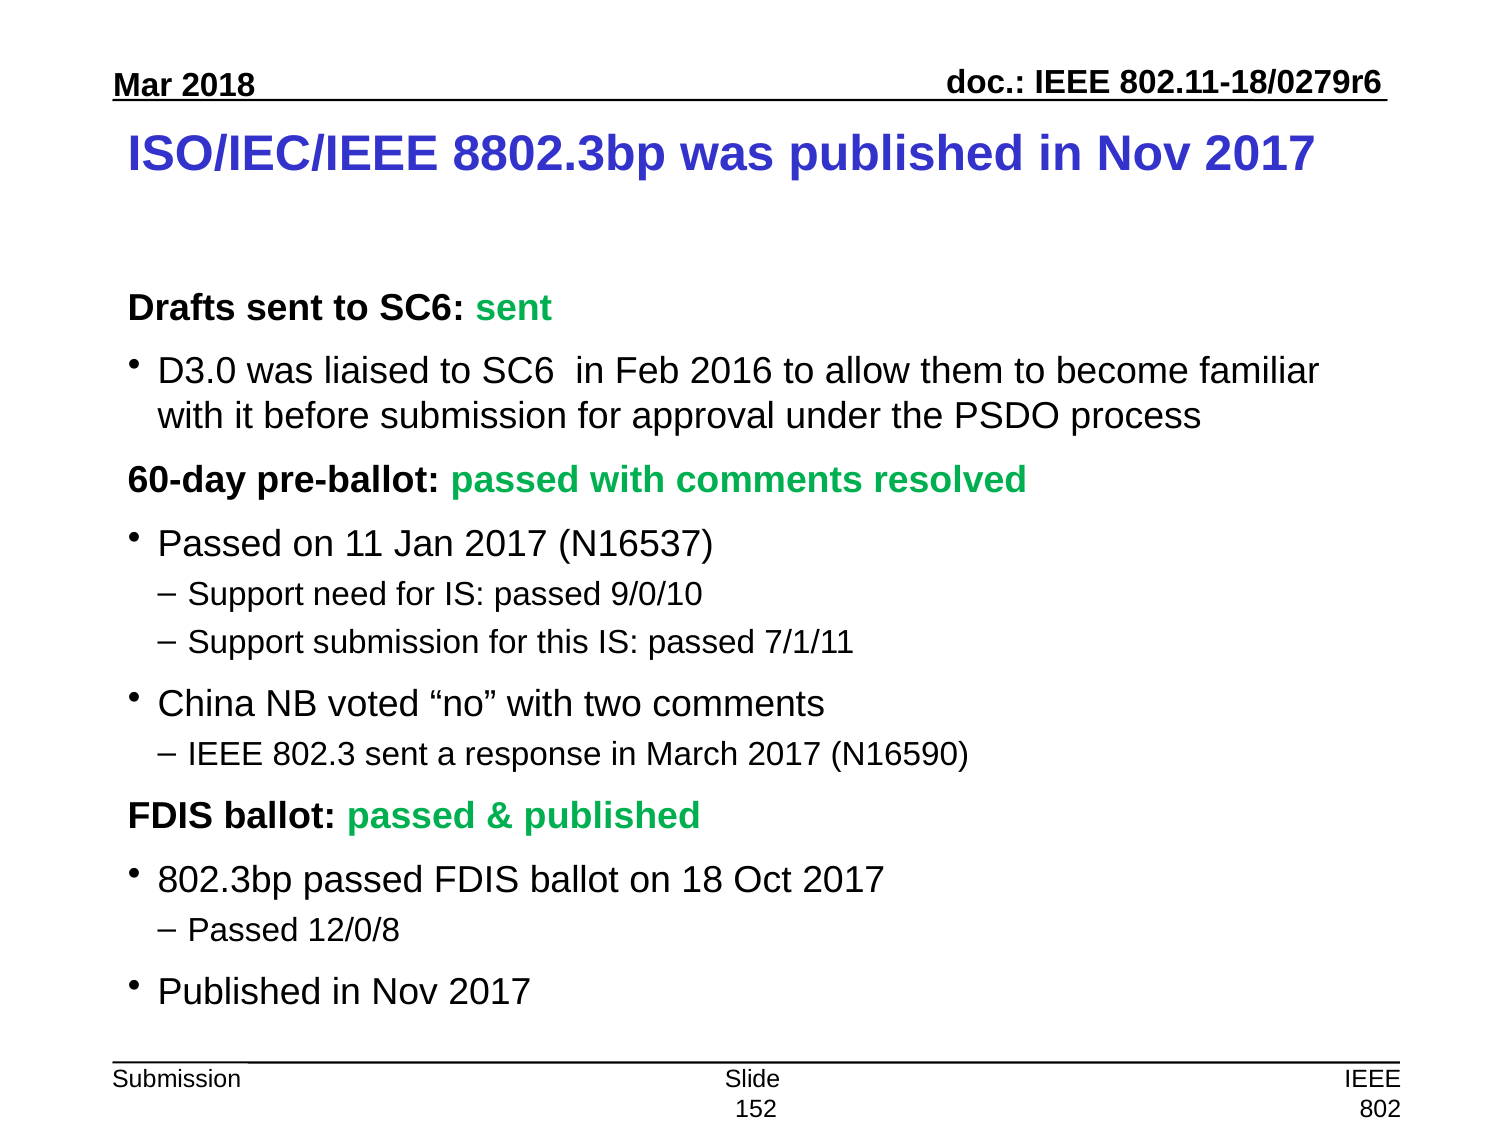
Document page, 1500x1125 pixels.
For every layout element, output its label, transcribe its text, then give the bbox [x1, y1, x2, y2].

slide_number Slide 152 [709, 1061, 803, 1093]
footer IEEE 802 [1320, 1061, 1402, 1093]
list Drafts sent to SC6: sent D3.0 was liaised to SC6 in Feb 2016 to allow them to become familiar with it before submission for approval under the PSDO process 60-day pre-ballot: passed with comments resolved Passed on 11 Jan 2017 (N16537) Support need for IS: passed 9/0/10 Support submission for this IS: passed 7/1/11 China NB voted “no” with two comments IEEE 802.3 sent a response in March 2017 (N16590) FDIS ballot: passed & published 802.3bp passed FDIS ballot on 18 Oct 2017 Passed 12/0/8 Published in Nov 2017 [112, 275, 1388, 950]
title ISO/IEC/IEEE 8802.3bp was published in Nov 2017 [112, 112, 1388, 275]
